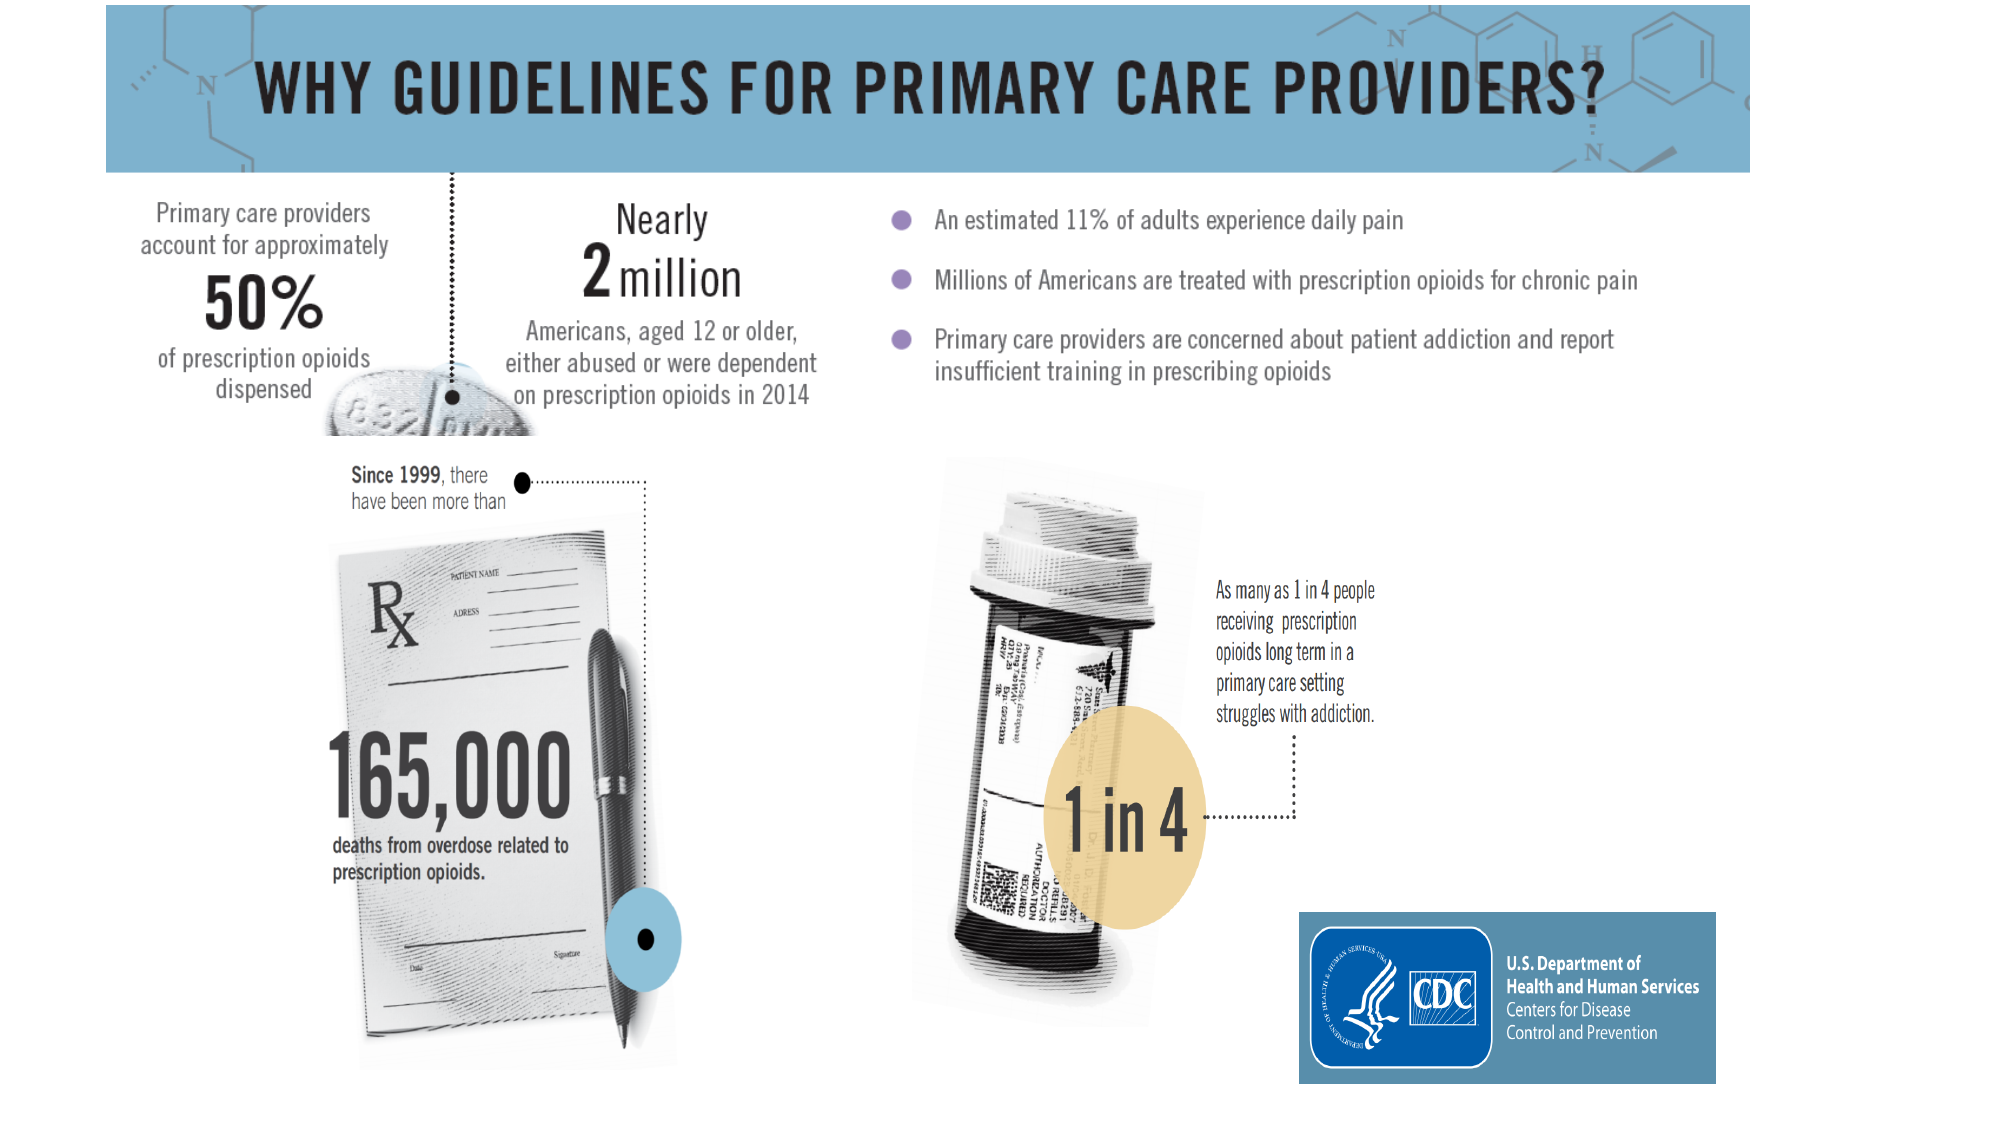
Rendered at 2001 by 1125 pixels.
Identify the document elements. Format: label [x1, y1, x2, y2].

picture [912, 457, 1716, 1085]
list [294, 442, 685, 1071]
picture [105, 5, 1751, 436]
